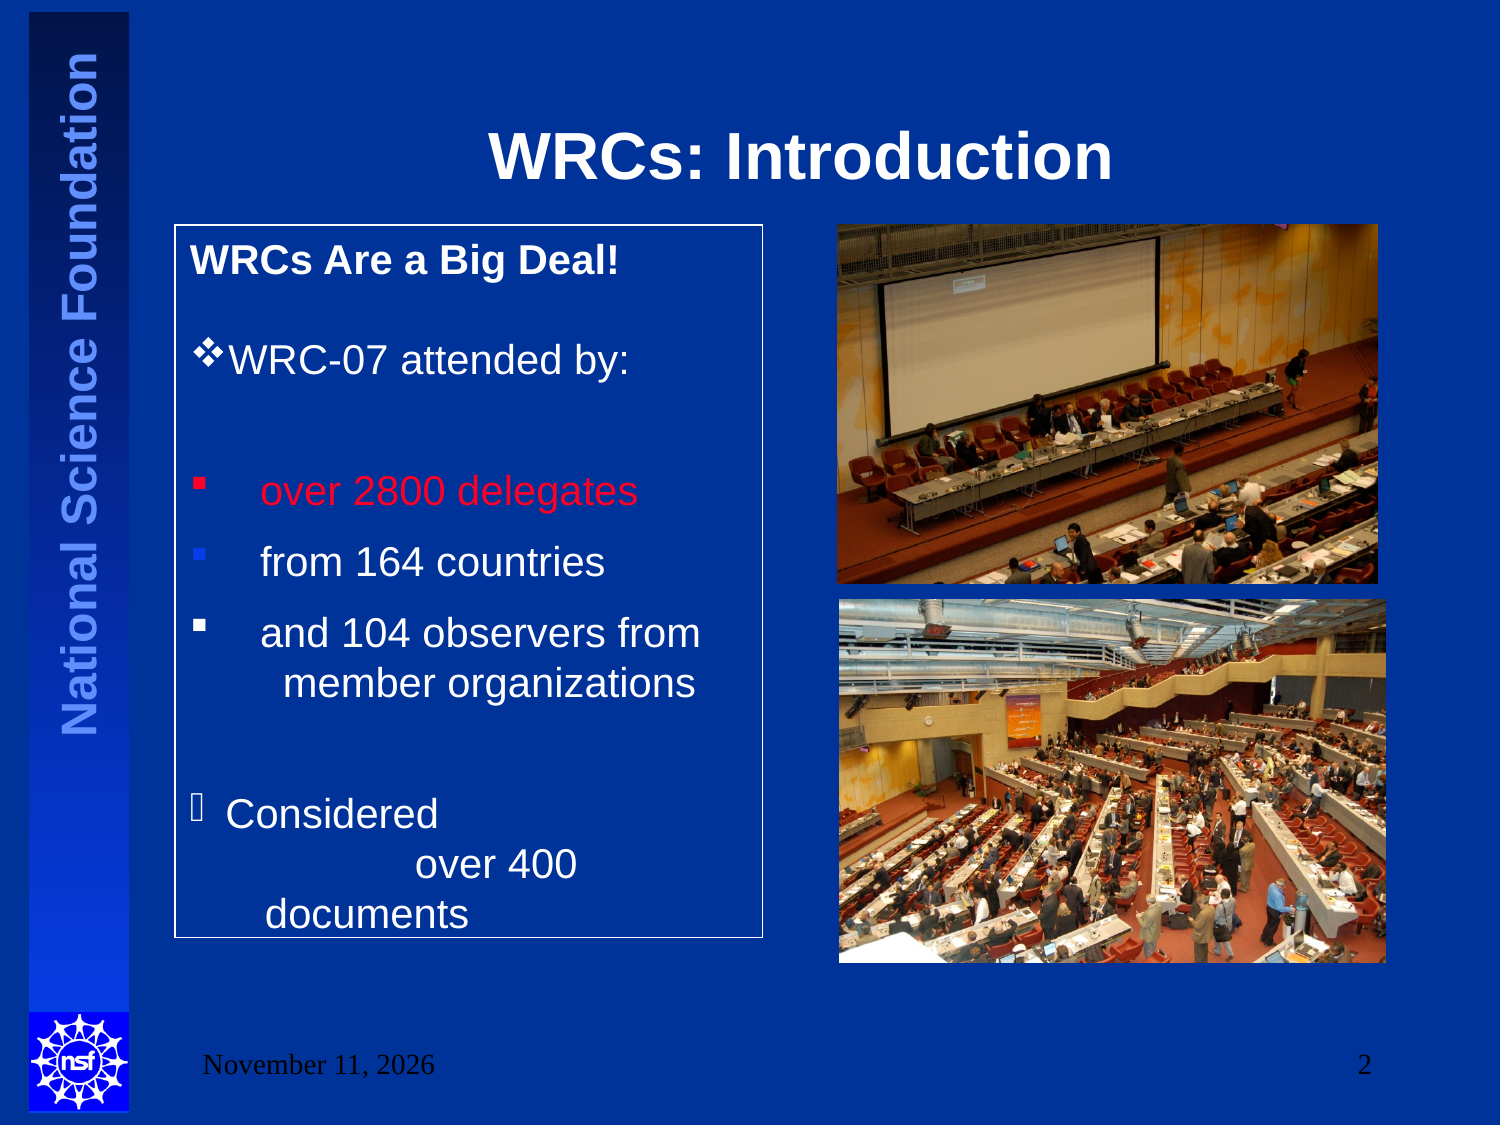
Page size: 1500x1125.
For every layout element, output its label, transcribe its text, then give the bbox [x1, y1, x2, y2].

text_box WRCs: Introduction [174, 59, 1447, 247]
picture [839, 599, 1386, 963]
picture [837, 224, 1378, 585]
text_box WRCs Are a Big Deal! WRC-07 attended by: over 2800 delegates from 164 countries and 104 observers from member organizations Considered over 400 documents [174, 224, 763, 938]
picture [29, 1012, 129, 1111]
slide_number 2 [1074, 1024, 1388, 1101]
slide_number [187, 1024, 501, 1101]
